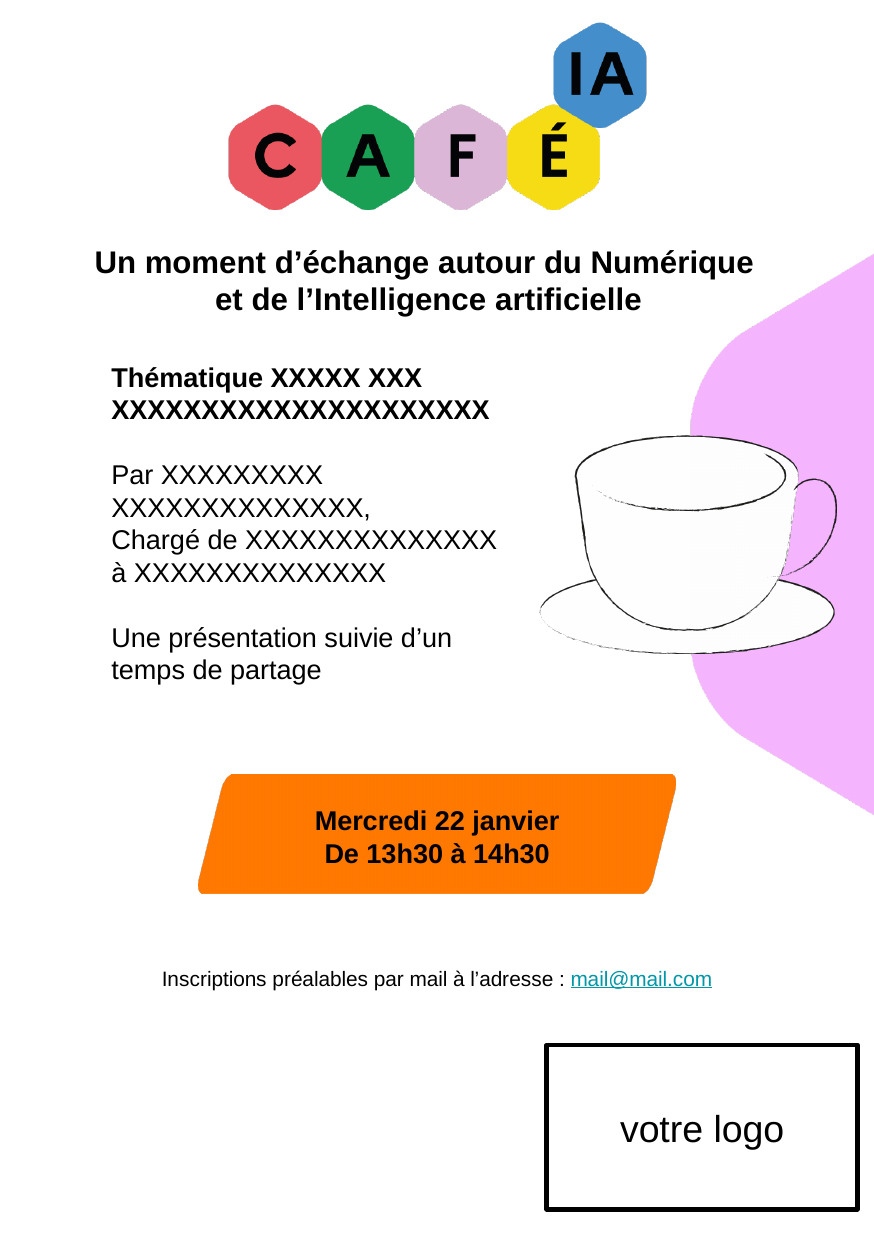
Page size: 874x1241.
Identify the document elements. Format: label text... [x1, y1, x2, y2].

text_box Thématique XXXXX XXX XXXXXXXXXXXXXXXXXXXXX Par XXXXXXXXX XXXXXXXXXXXXXX, Chargé de XXXXXXXXXXXXXX à XXXXXXXXXXXXXX Une présentation suivie d’un temps de partage [96, 345, 530, 738]
text_box Inscriptions préalables par mail à l’adresse : mail@mail.com [65, 950, 809, 1014]
picture [194, 14, 874, 894]
text_box votre logo [546, 1045, 858, 1210]
text_box Un moment d’échange autour du Numérique et de l’Intelligence artificielle [69, 226, 653, 346]
